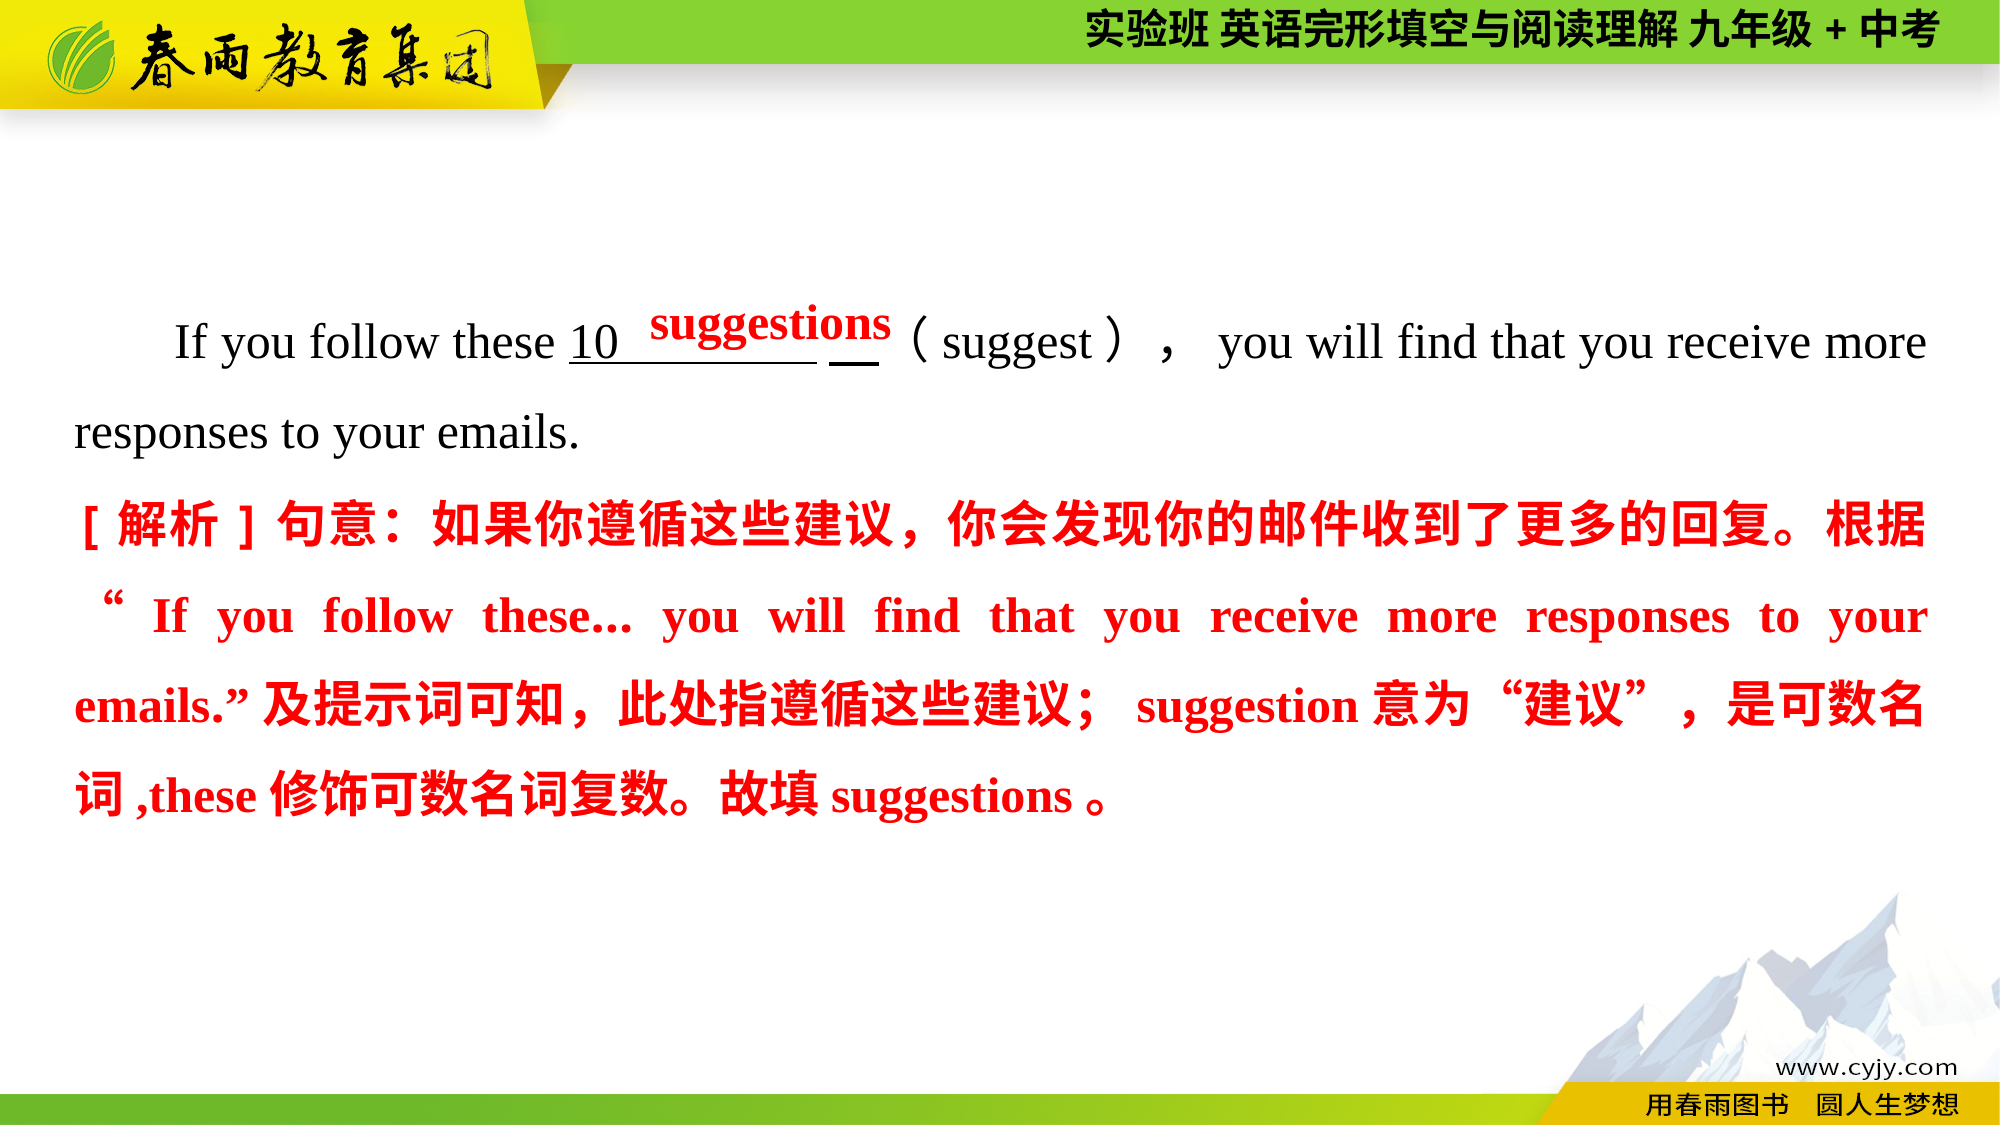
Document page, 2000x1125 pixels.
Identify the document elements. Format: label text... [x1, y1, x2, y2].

text_box [解析]句意：如果你遵循这些建议，你会发现你的邮件收到了更多的回复。根据“If you follow these... you will find that you receive more responses to your emails.”及提示词可知，此处指遵循这些建议；suggestion意为“建议”，是可数名词,these修饰可数名词复数。故填suggestions。 [59, 468, 1944, 831]
list If you follow these 10 （suggest），you will find that you receive more responses to your emails. [59, 271, 1944, 468]
text_box suggestions [635, 281, 907, 357]
picture [0, 0, 2000, 1125]
